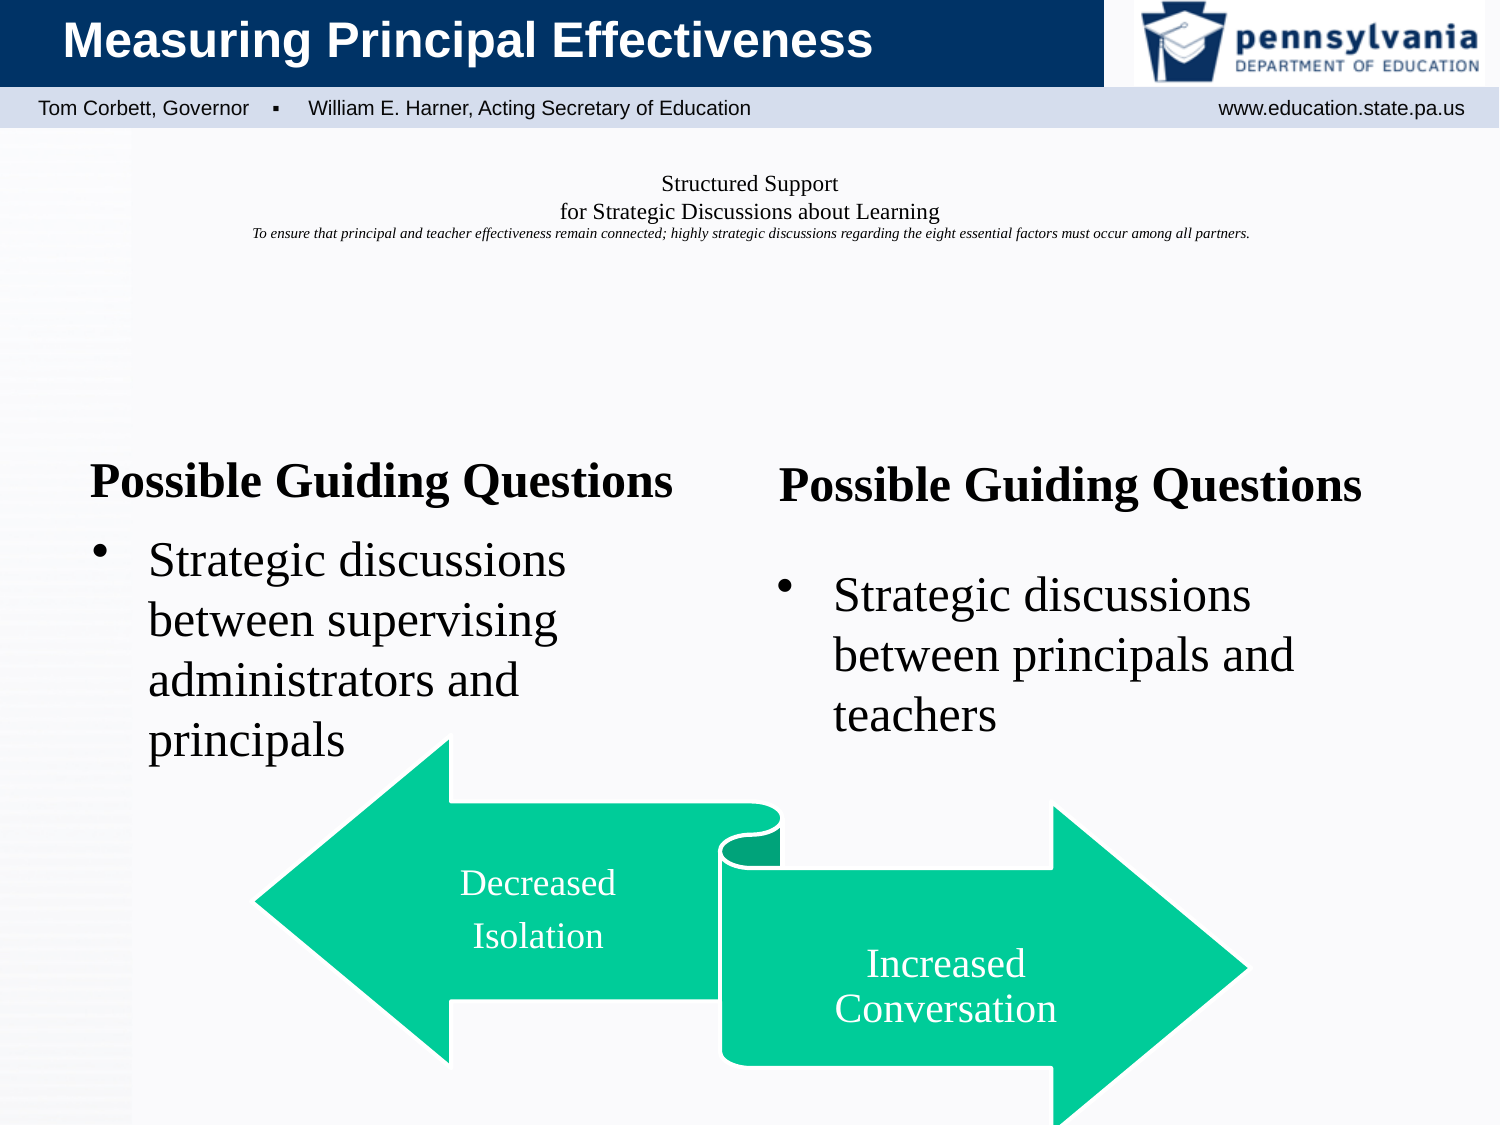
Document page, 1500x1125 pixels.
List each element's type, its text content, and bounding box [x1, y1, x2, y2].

picture [0, 0, 1500, 1125]
title Structured Support for Strategic Discussions about Learning To ensure that principal and teacher effectiveness remain connected; highly strategic discussions regarding the eight essential factors must occur among all partners. [75, 160, 1425, 371]
list Strategic discussions between principals and teachers [1257, 553, 1425, 1125]
list Possible Guiding Questions [764, 413, 1428, 519]
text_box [250, 527, 1252, 1125]
list Strategic discussions between supervising administrators and principals [77, 518, 740, 1125]
list Possible Guiding Questions [75, 409, 738, 515]
